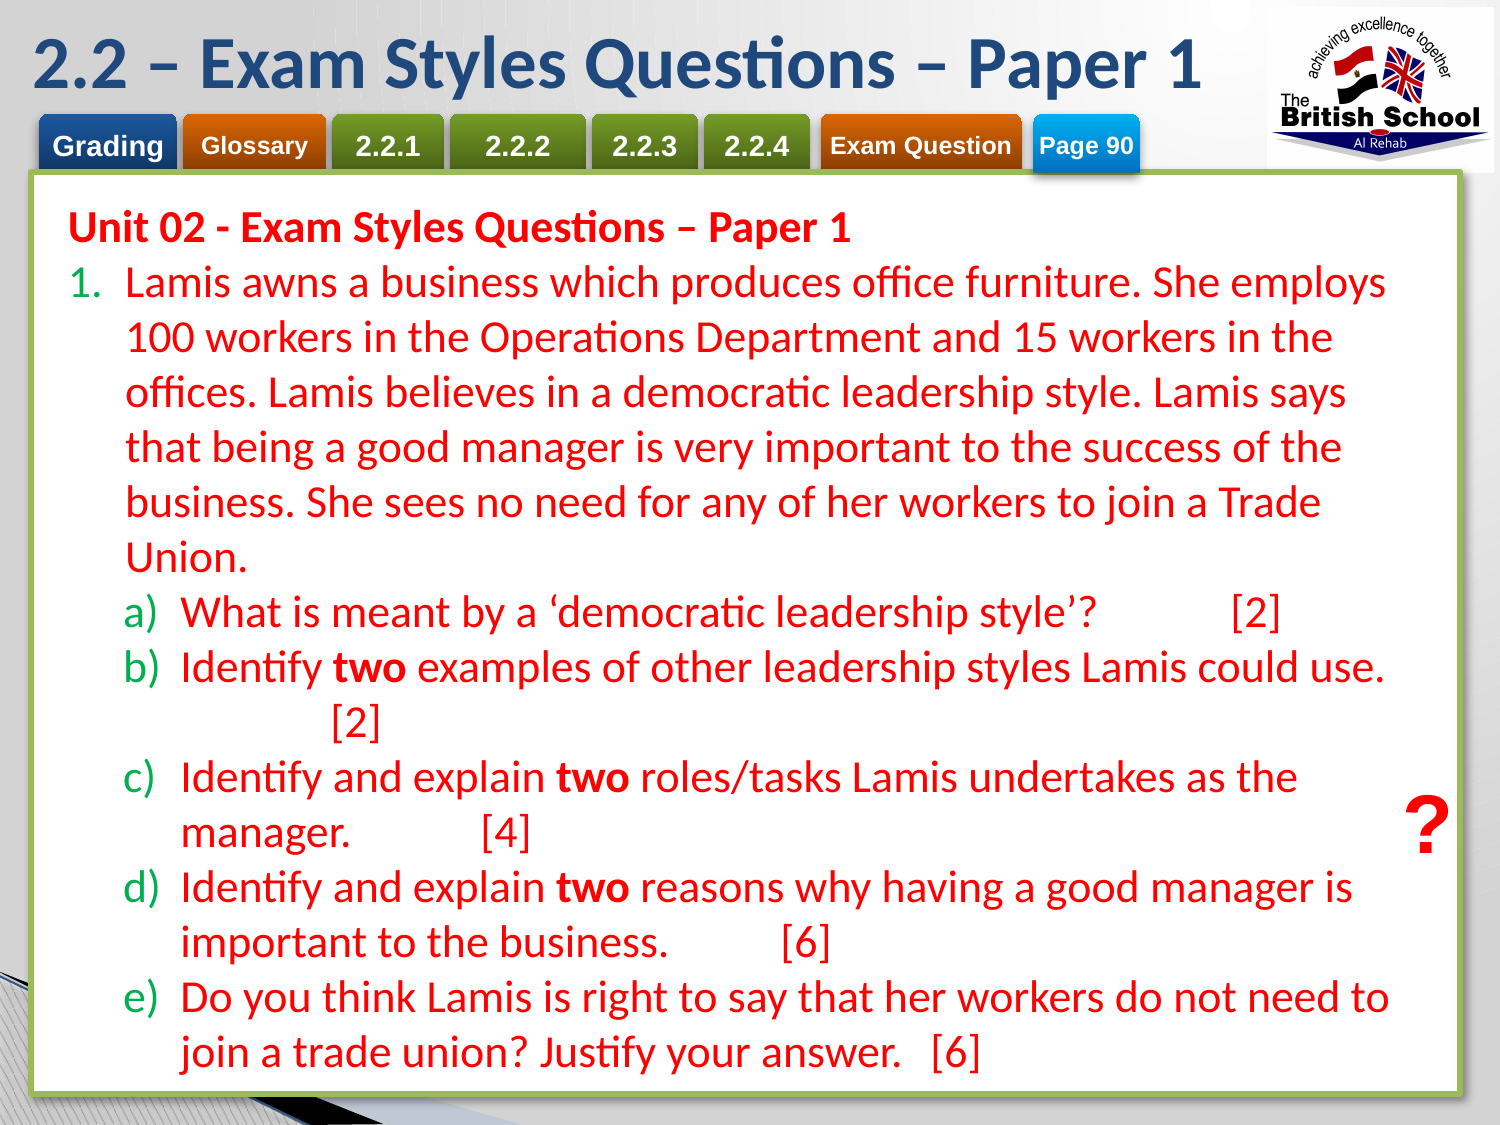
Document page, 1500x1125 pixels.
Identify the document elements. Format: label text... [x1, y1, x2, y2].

title 2.2 – Exam Styles Questions – Paper 1 [17, 7, 1235, 110]
text_box Page 90 [1033, 114, 1140, 173]
picture [1267, 7, 1495, 173]
text_box ? [1387, 763, 1447, 878]
text_box Unit 02 - Exam Styles Questions – Paper 1 Lamis awns a business which produces office furniture. She employs 100 workers in the Operations Department and 15 workers in the offices. Lamis believes in a democratic leadership style. Lamis says that being a good manager is very important to the success of the business. She sees no need for any of her workers to join a Trade Union. What is meant by a ‘democratic leadership style’? [2] Identify two examples of other leadership styles Lamis could use. [2] Identify and explain two roles/tasks Lamis undertakes as the manager. [4] Identify and explain two reasons why having a good manager is important to the business. [6] Do you think Lamis is right to say that her workers do not need to join a trade union? Justify your answer. [6] [53, 189, 1447, 1084]
picture [281, 1114, 303, 1125]
